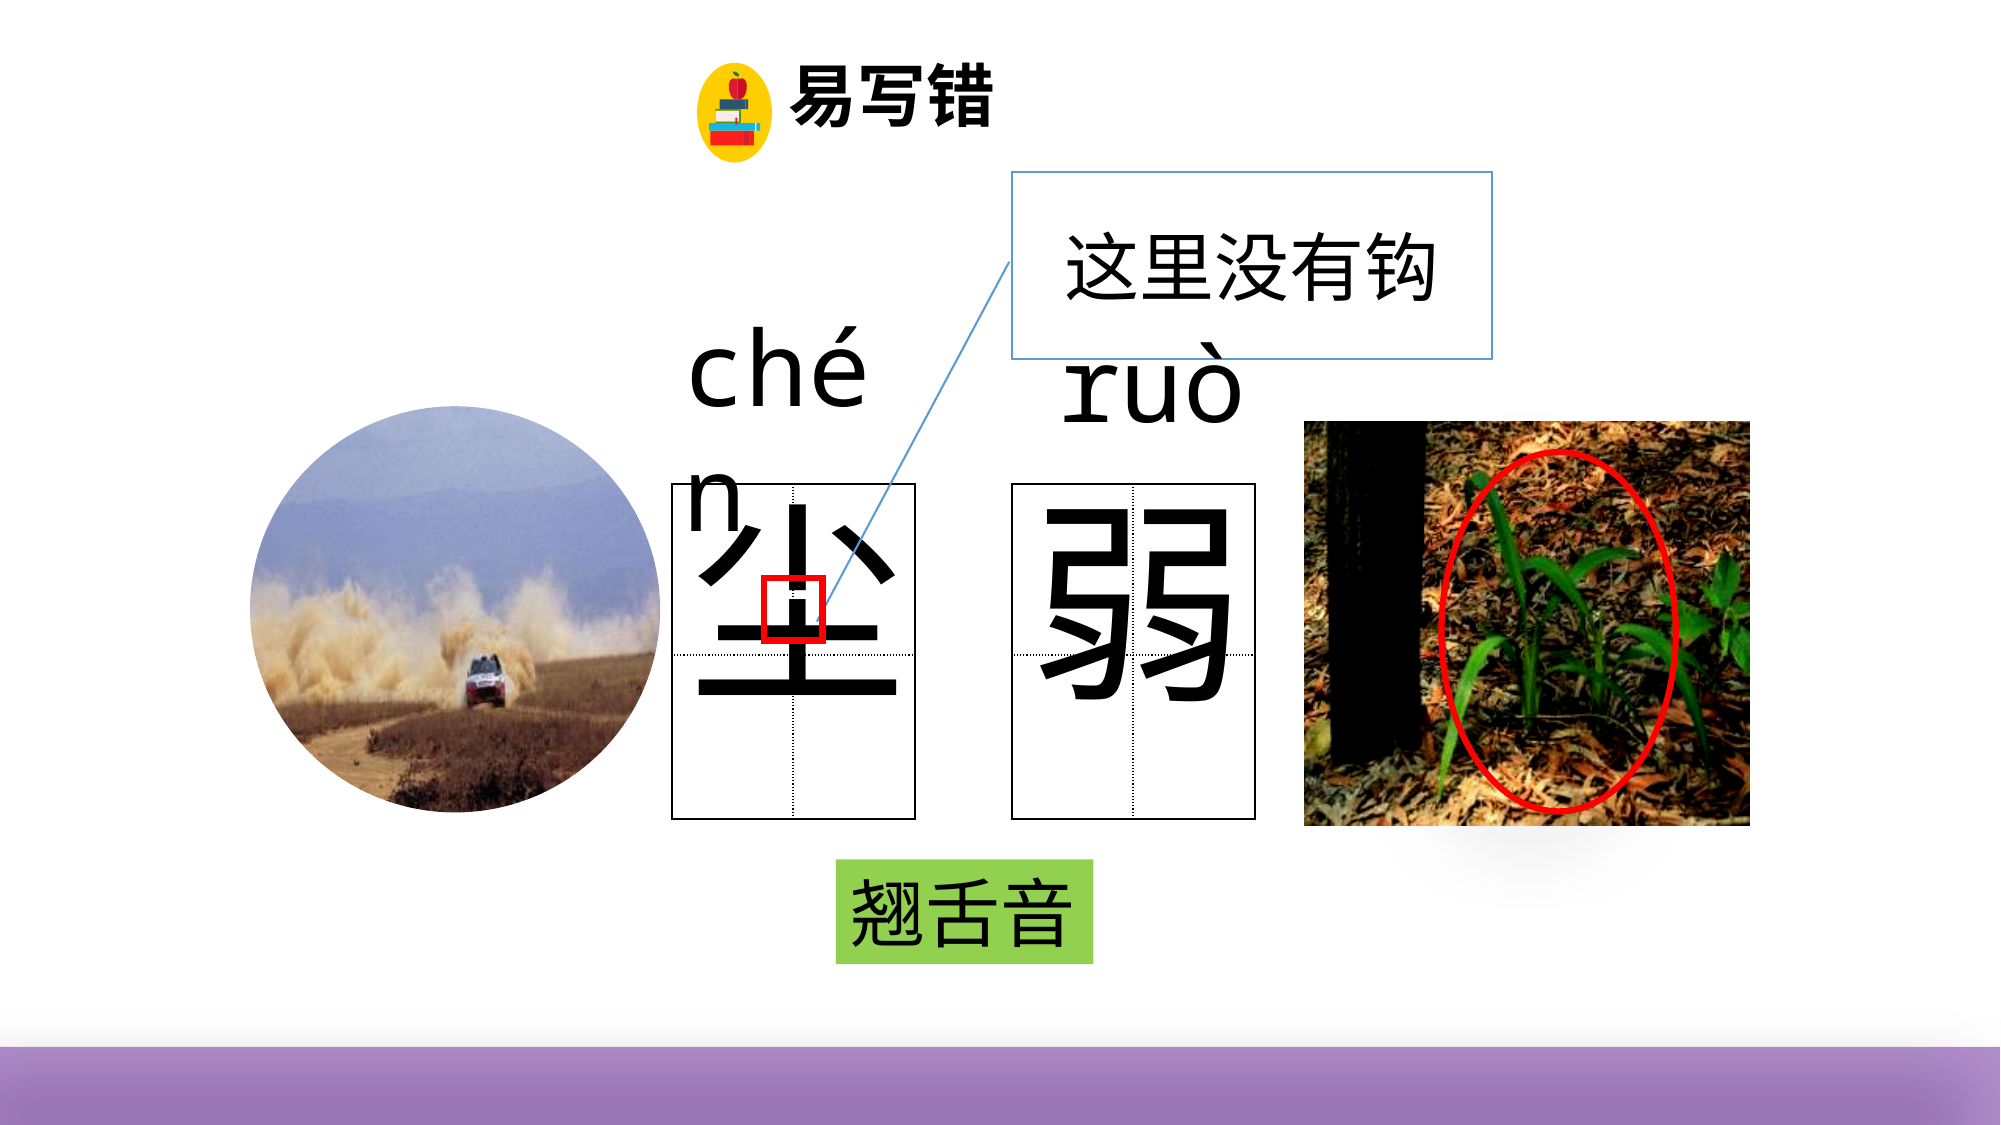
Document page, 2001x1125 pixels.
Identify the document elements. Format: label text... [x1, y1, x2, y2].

text_box 尘 [678, 558, 911, 734]
picture [249, 406, 661, 813]
text_box 弱 [1017, 462, 1251, 734]
text_box chén [671, 296, 916, 558]
text_box 这里没有钩 [824, 171, 1493, 611]
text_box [696, 62, 772, 163]
text_box 易写错 [777, 46, 1016, 141]
table_cell [1133, 655, 1254, 818]
table_header [1013, 485, 1017, 655]
text_box [763, 577, 824, 642]
table_header [673, 558, 678, 655]
table_cell [1013, 655, 1133, 818]
table_cell [793, 655, 914, 818]
text_box ruò [1046, 312, 1291, 449]
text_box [1304, 421, 1751, 826]
text_box 翘舌音 [835, 859, 1094, 965]
table_cell [673, 655, 793, 818]
